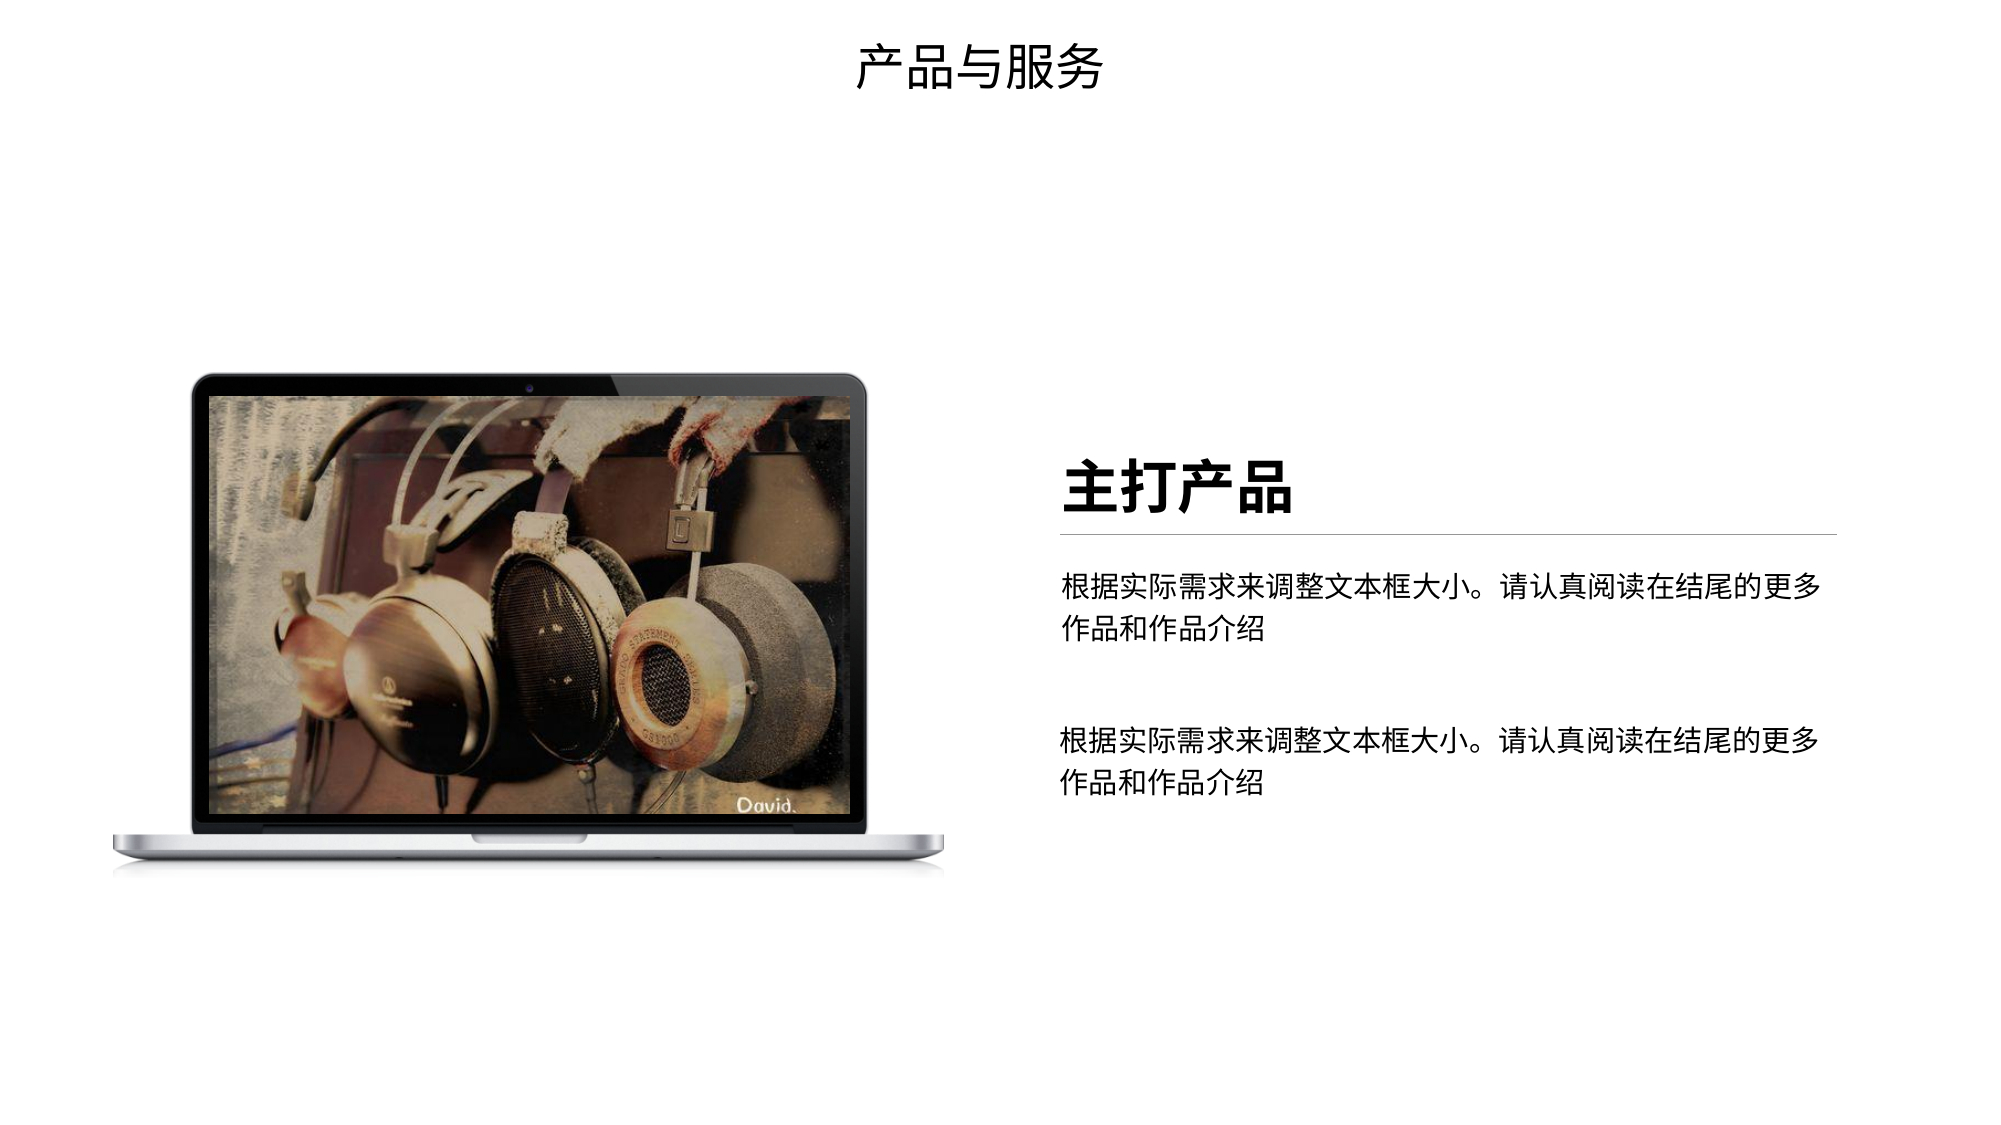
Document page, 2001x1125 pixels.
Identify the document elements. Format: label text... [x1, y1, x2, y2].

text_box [1059, 450, 1837, 801]
text_box 产品与服务 [841, 28, 1335, 103]
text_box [113, 372, 944, 879]
